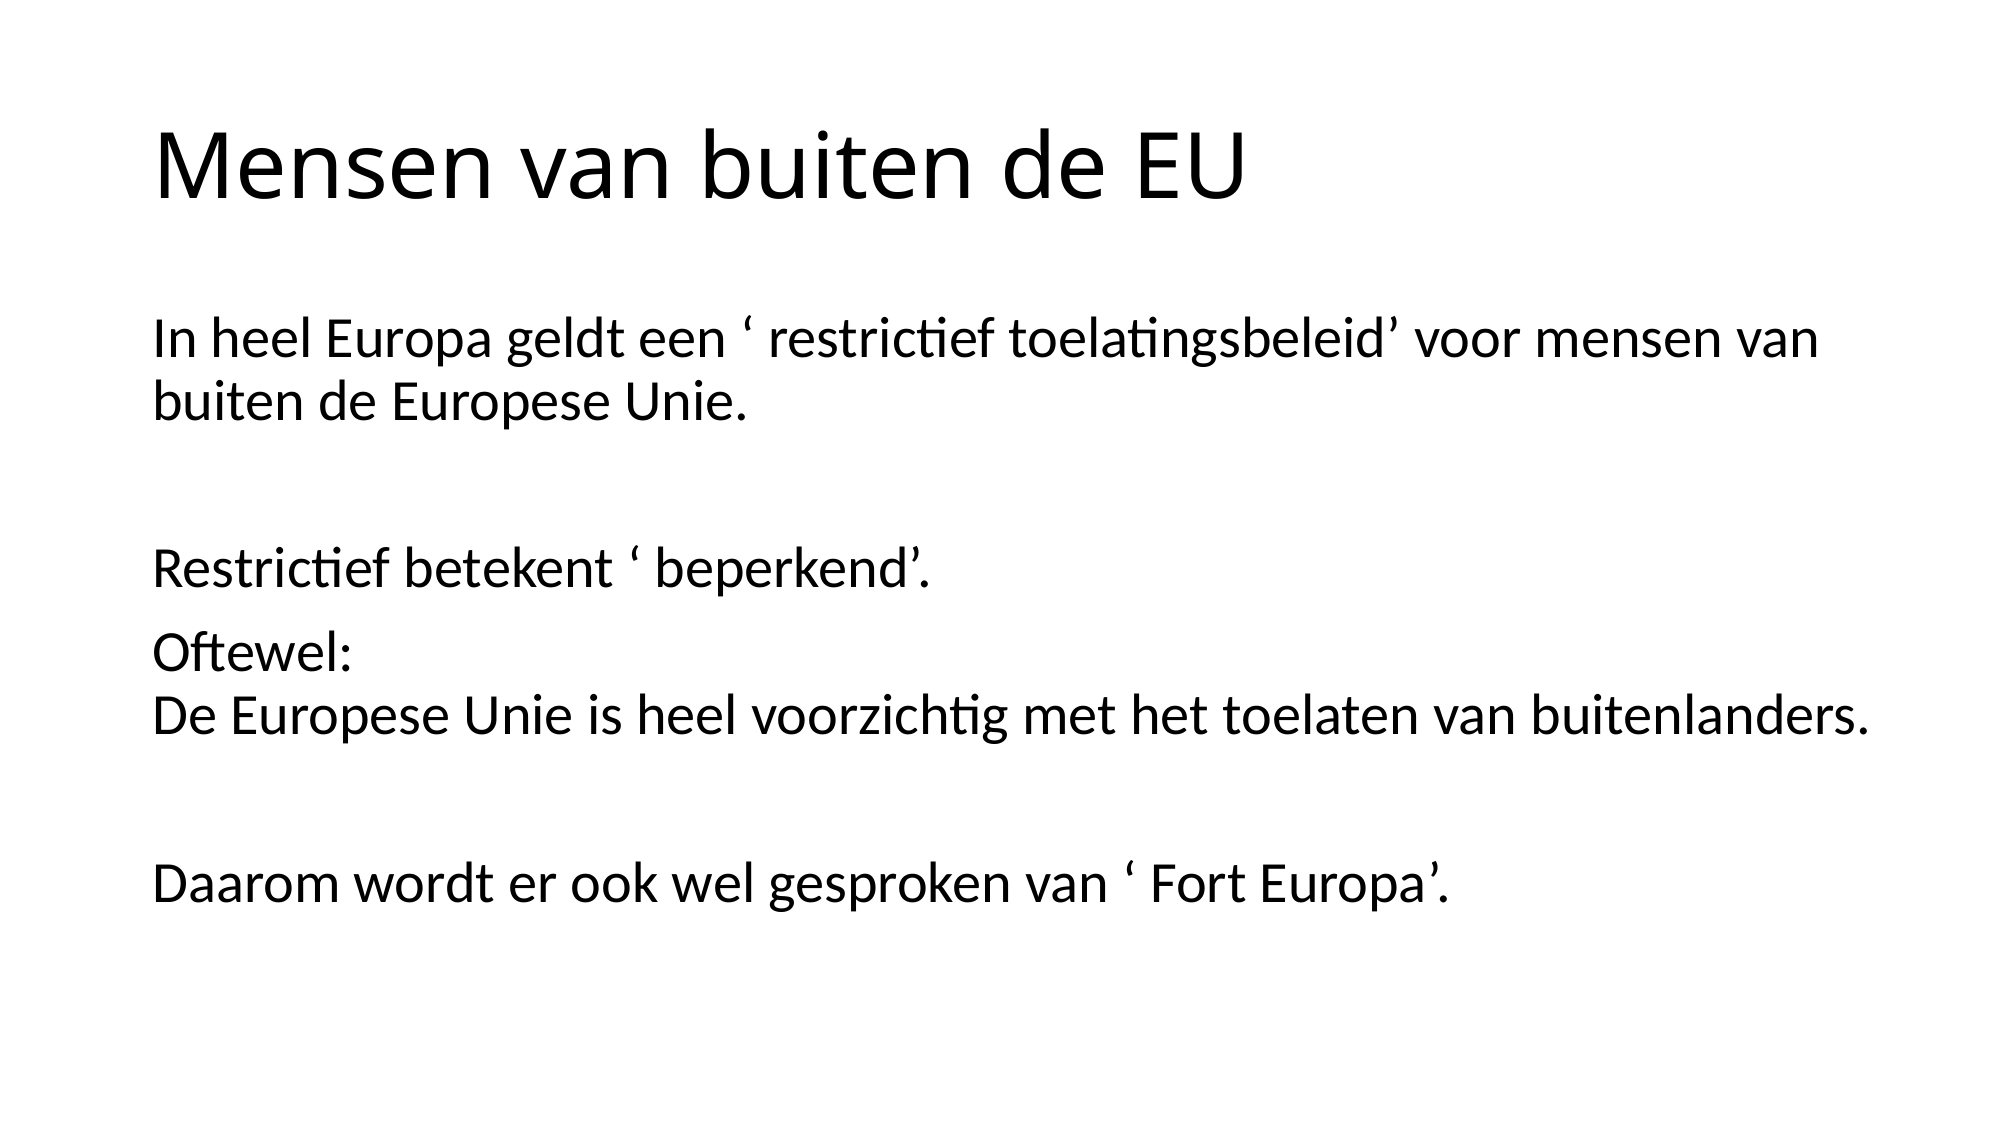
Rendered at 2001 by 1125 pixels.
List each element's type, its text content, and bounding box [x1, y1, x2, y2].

list In heel Europa geldt een ‘ restrictief toelatingsbeleid’ voor mensen van buiten de Europese Unie. Restrictief betekent ‘ beperkend’. Oftewel: De Europese Unie is heel voorzichtig met het toelaten van buitenlanders. Daarom wordt er ook wel gesproken van ‘ Fort Europa’. [137, 299, 2000, 1014]
title Mensen van buiten de EU [137, 59, 1863, 278]
